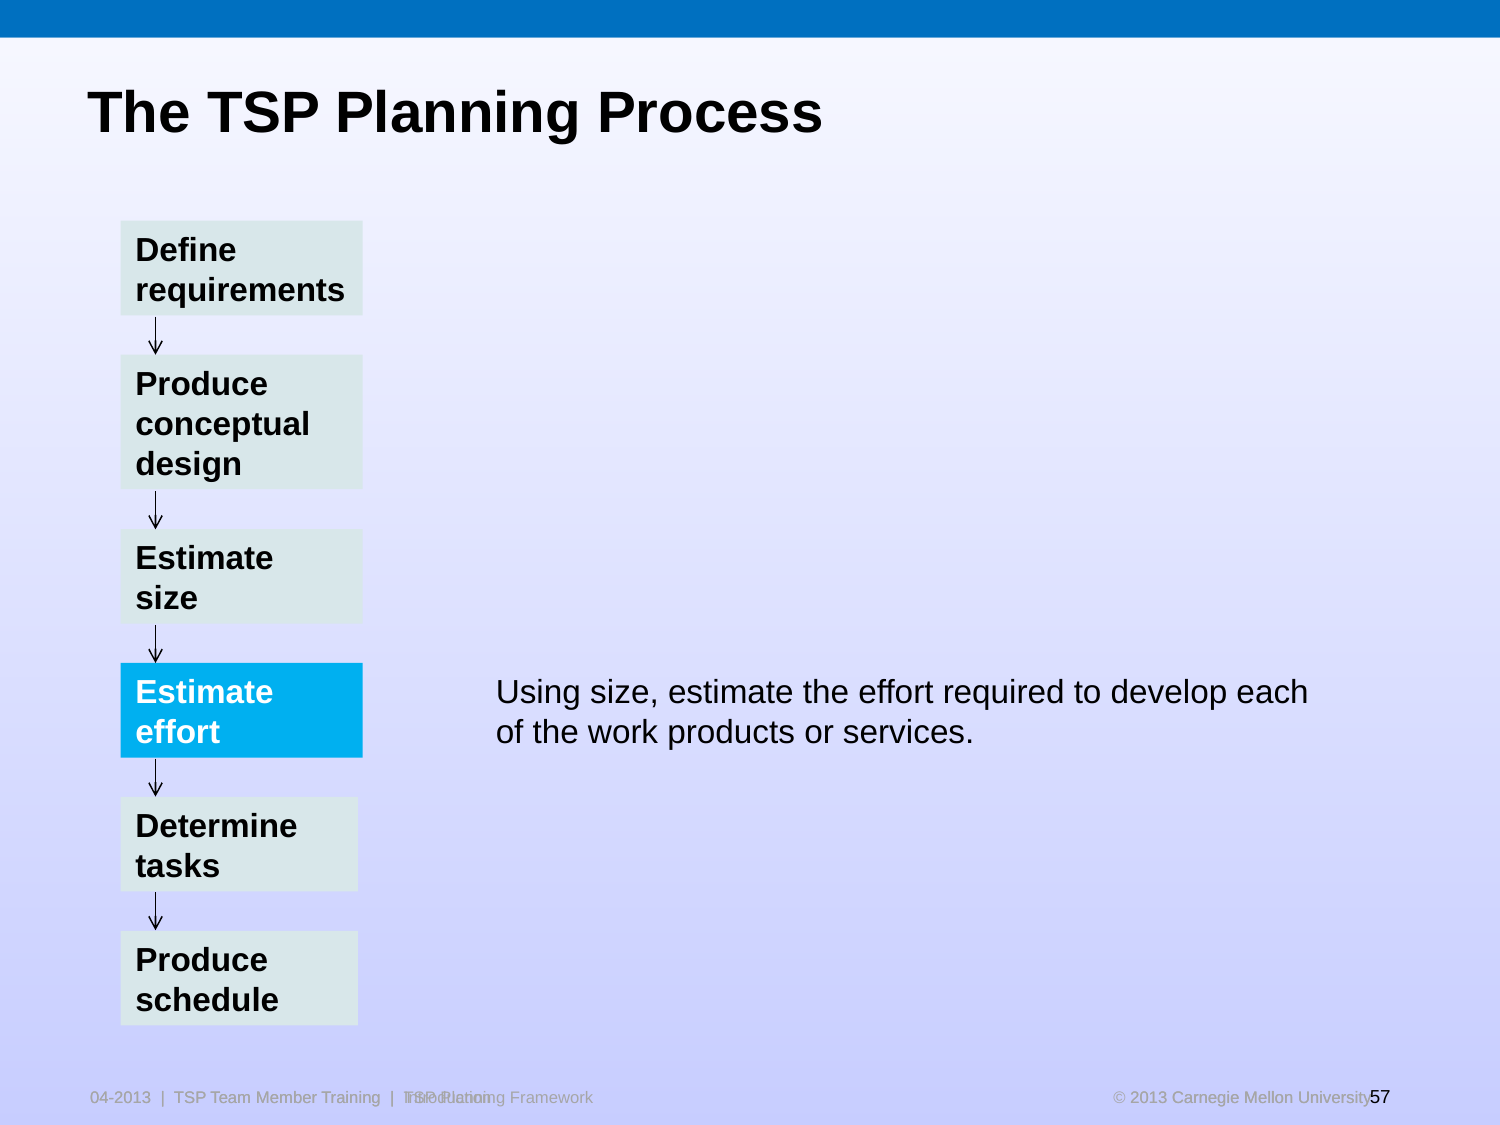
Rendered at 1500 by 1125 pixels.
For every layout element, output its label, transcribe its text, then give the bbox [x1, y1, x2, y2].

text_box Using size, estimate the effort required to develop each of the work products or services. [481, 662, 1326, 758]
text_box Produce schedule [120, 930, 358, 1026]
text_box Determine tasks [120, 796, 358, 892]
text_box Define requirements [120, 220, 363, 316]
text_box Estimate effort [120, 662, 363, 758]
text_box Estimate size [120, 529, 363, 624]
title The TSP Planning Process [87, 87, 1439, 226]
text_box Produce conceptual design [120, 354, 363, 490]
